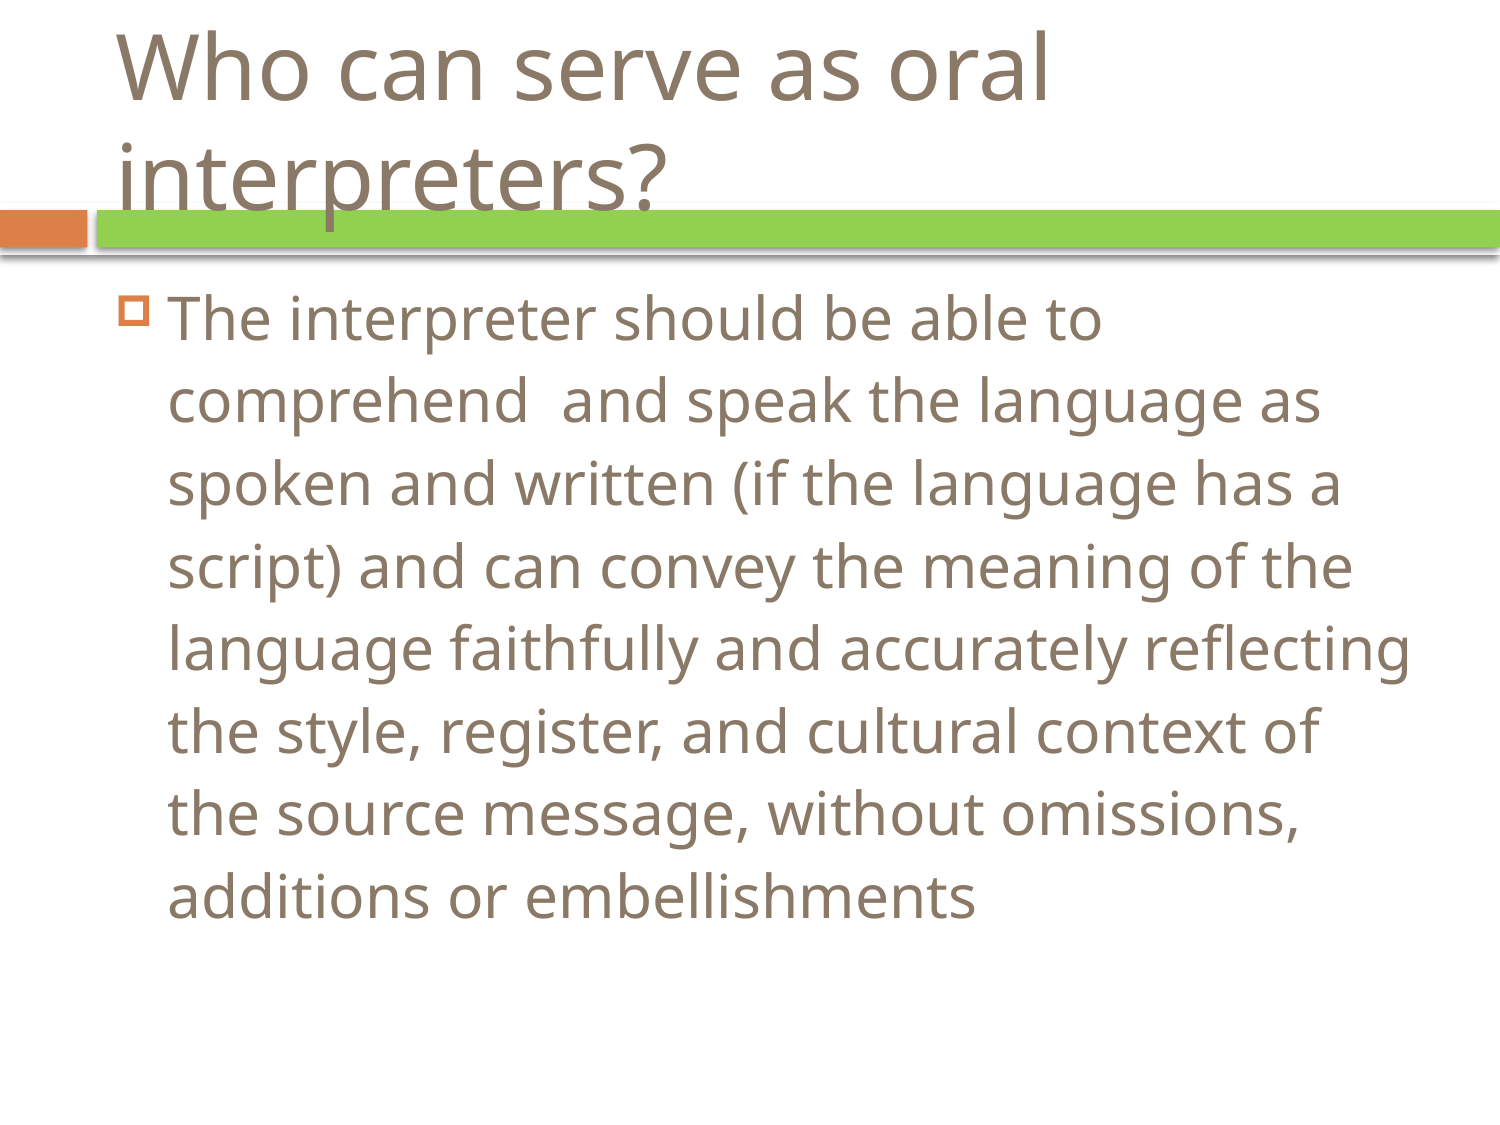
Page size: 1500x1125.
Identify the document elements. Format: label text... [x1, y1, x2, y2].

list The interpreter should be able to comprehend and speak the language as spoken and written (if the language has a script) and can convey the meaning of the language faithfully and accurately reflecting the style, register, and cultural context of the source message, without omissions, additions or embellishments [100, 262, 1438, 1000]
title Who can serve as oral interpreters? [100, 37, 1438, 200]
